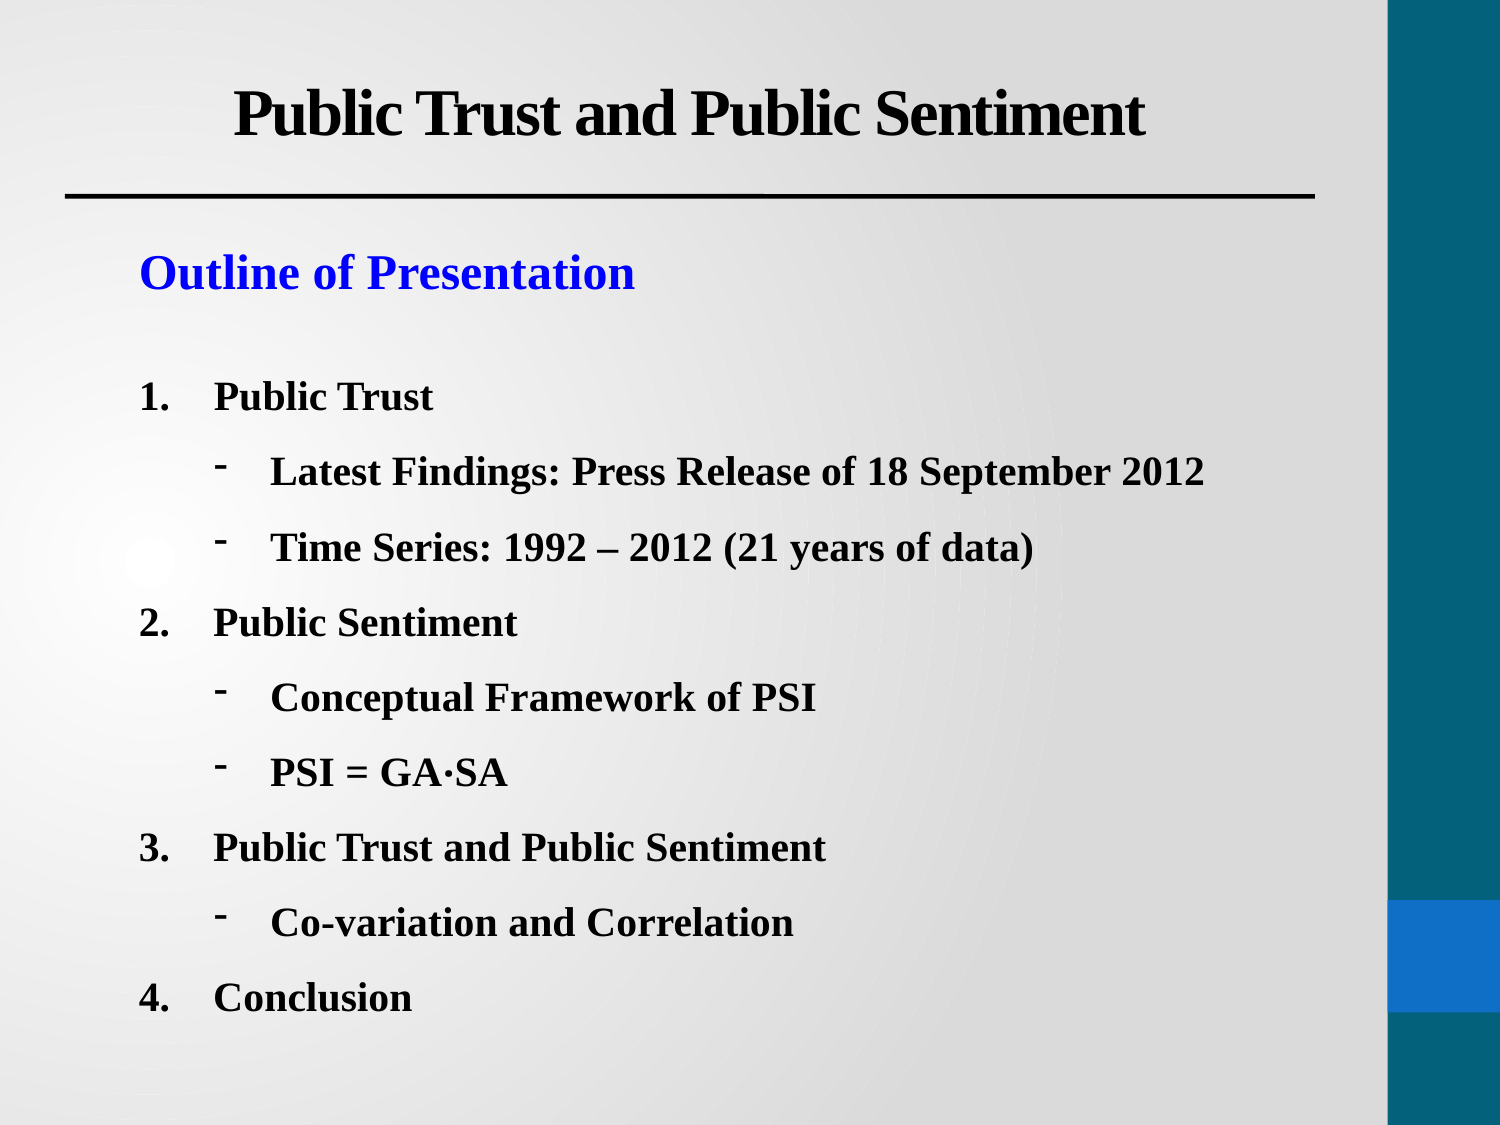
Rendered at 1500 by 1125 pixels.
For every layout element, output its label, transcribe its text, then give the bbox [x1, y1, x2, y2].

title Public Trust and Public Sentiment [64, 66, 1315, 151]
text_box Outline of Presentation Public Trust Latest Findings: Press Release of 18 September 2012 Time Series: 1992 – 2012 (21 years of data) Public Sentiment Conceptual Framework of PSI PSI = GA‧SA Public Trust and Public Sentiment Co-variation and Correlation Conclusion [123, 231, 1294, 1027]
